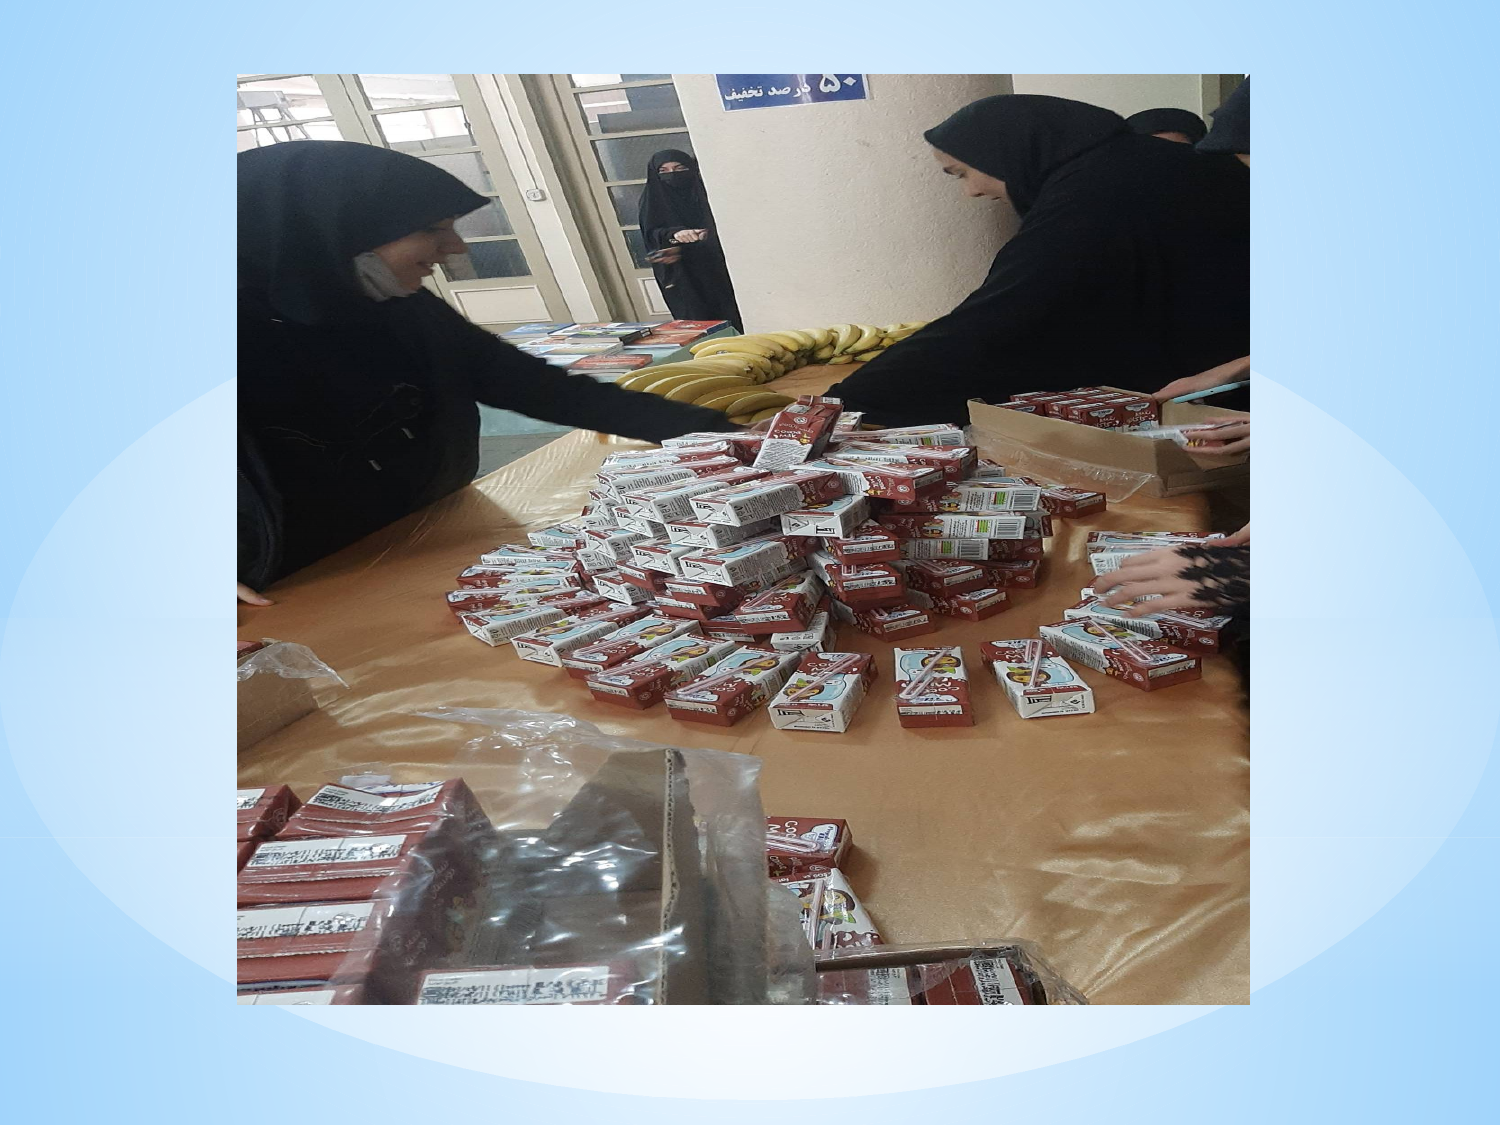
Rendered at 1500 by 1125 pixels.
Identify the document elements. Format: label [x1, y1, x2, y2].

list [237, 74, 1251, 1006]
